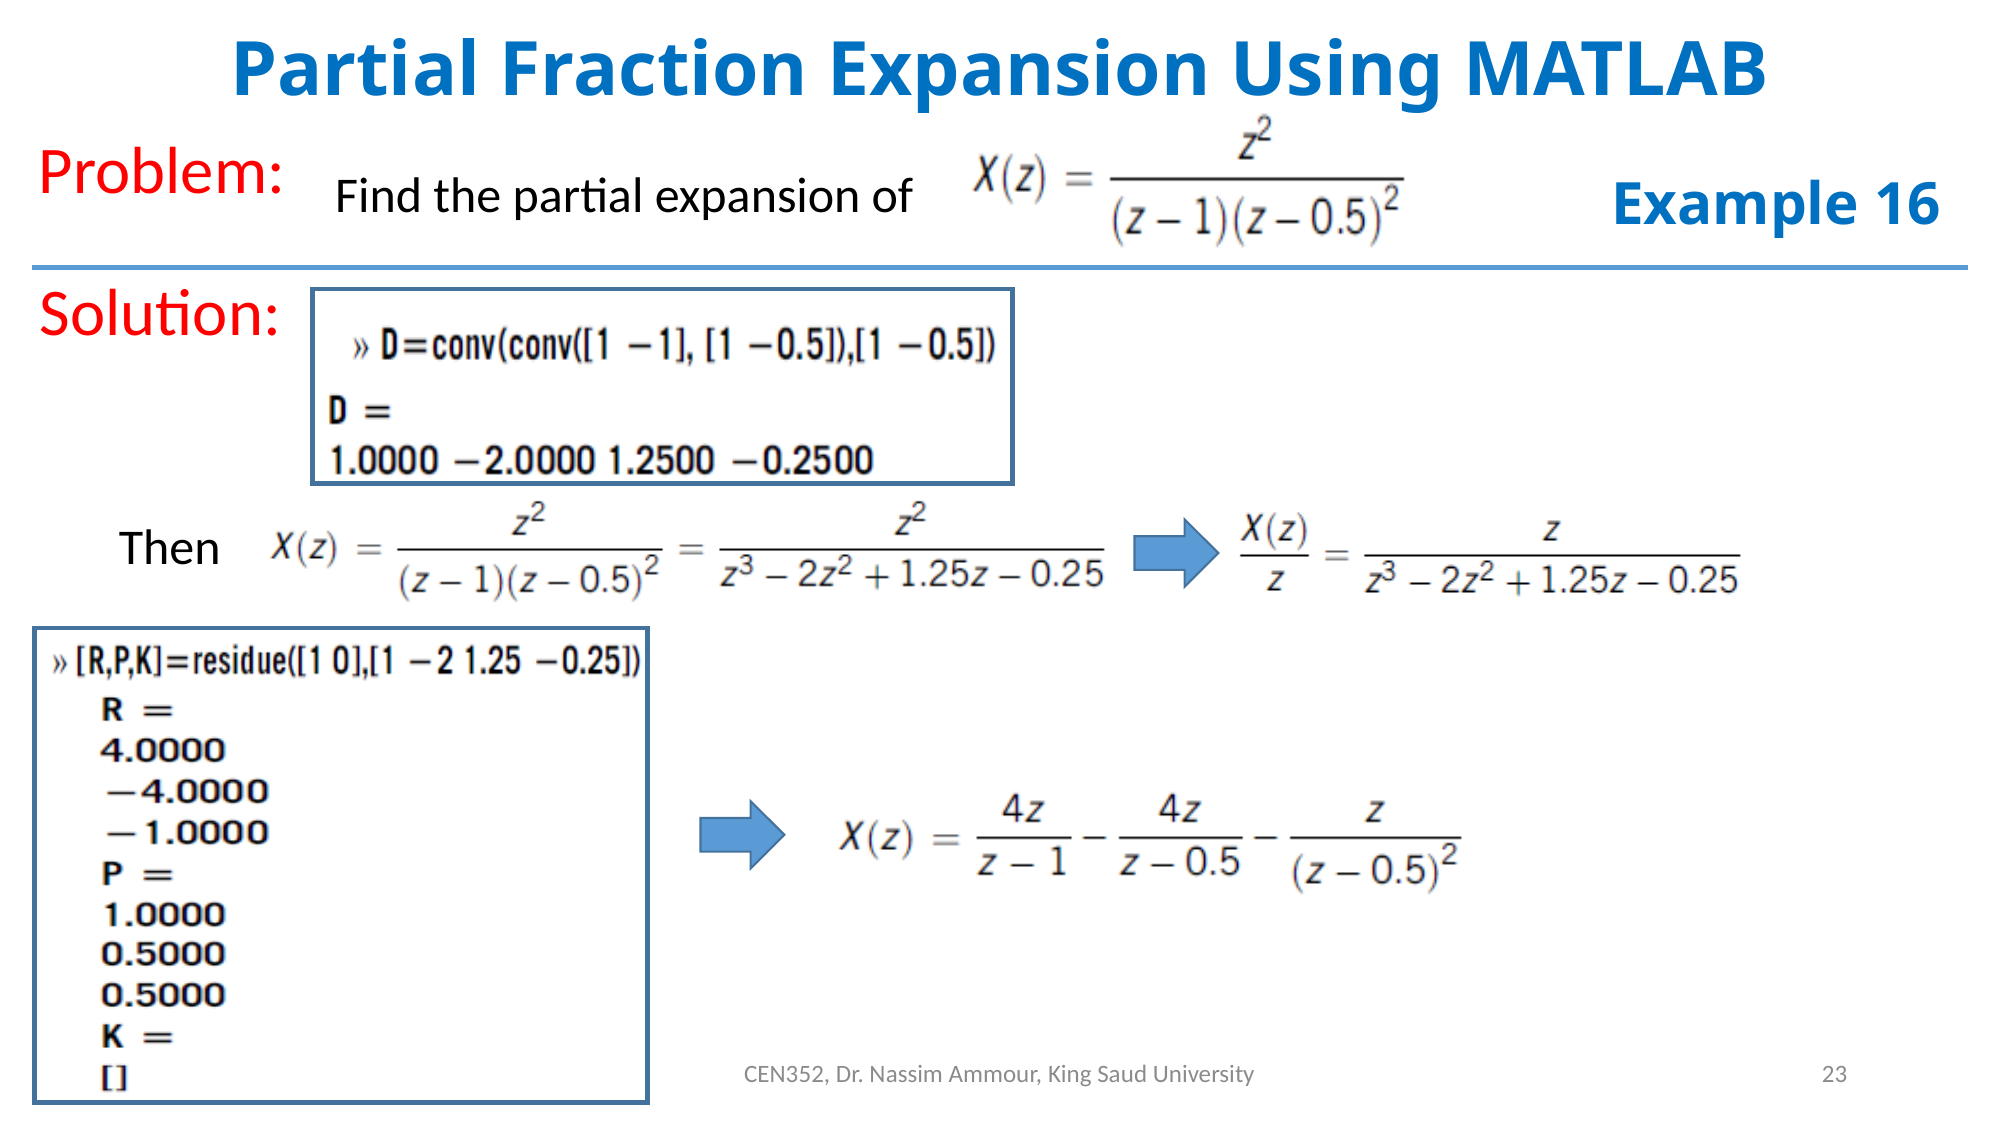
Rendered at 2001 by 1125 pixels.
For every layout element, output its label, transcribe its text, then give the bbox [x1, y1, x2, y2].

text_box Problem: [24, 119, 316, 214]
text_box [267, 488, 1750, 618]
text_box Example 16 [1596, 159, 1956, 244]
picture [837, 778, 1468, 905]
text_box Then [104, 498, 236, 583]
slide_number 23 [1412, 1042, 1863, 1103]
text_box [34, 628, 648, 1103]
text_box Partial Fraction Expansion Using MATLAB [215, 0, 1785, 119]
footer CEN352, Dr. Nassim Ammour, King Saud University [662, 1042, 1338, 1103]
text_box Find the partial expansion of [320, 154, 940, 230]
text_box [699, 798, 786, 872]
picture [971, 112, 1415, 261]
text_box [312, 289, 1013, 488]
text_box Solution: [24, 260, 311, 356]
